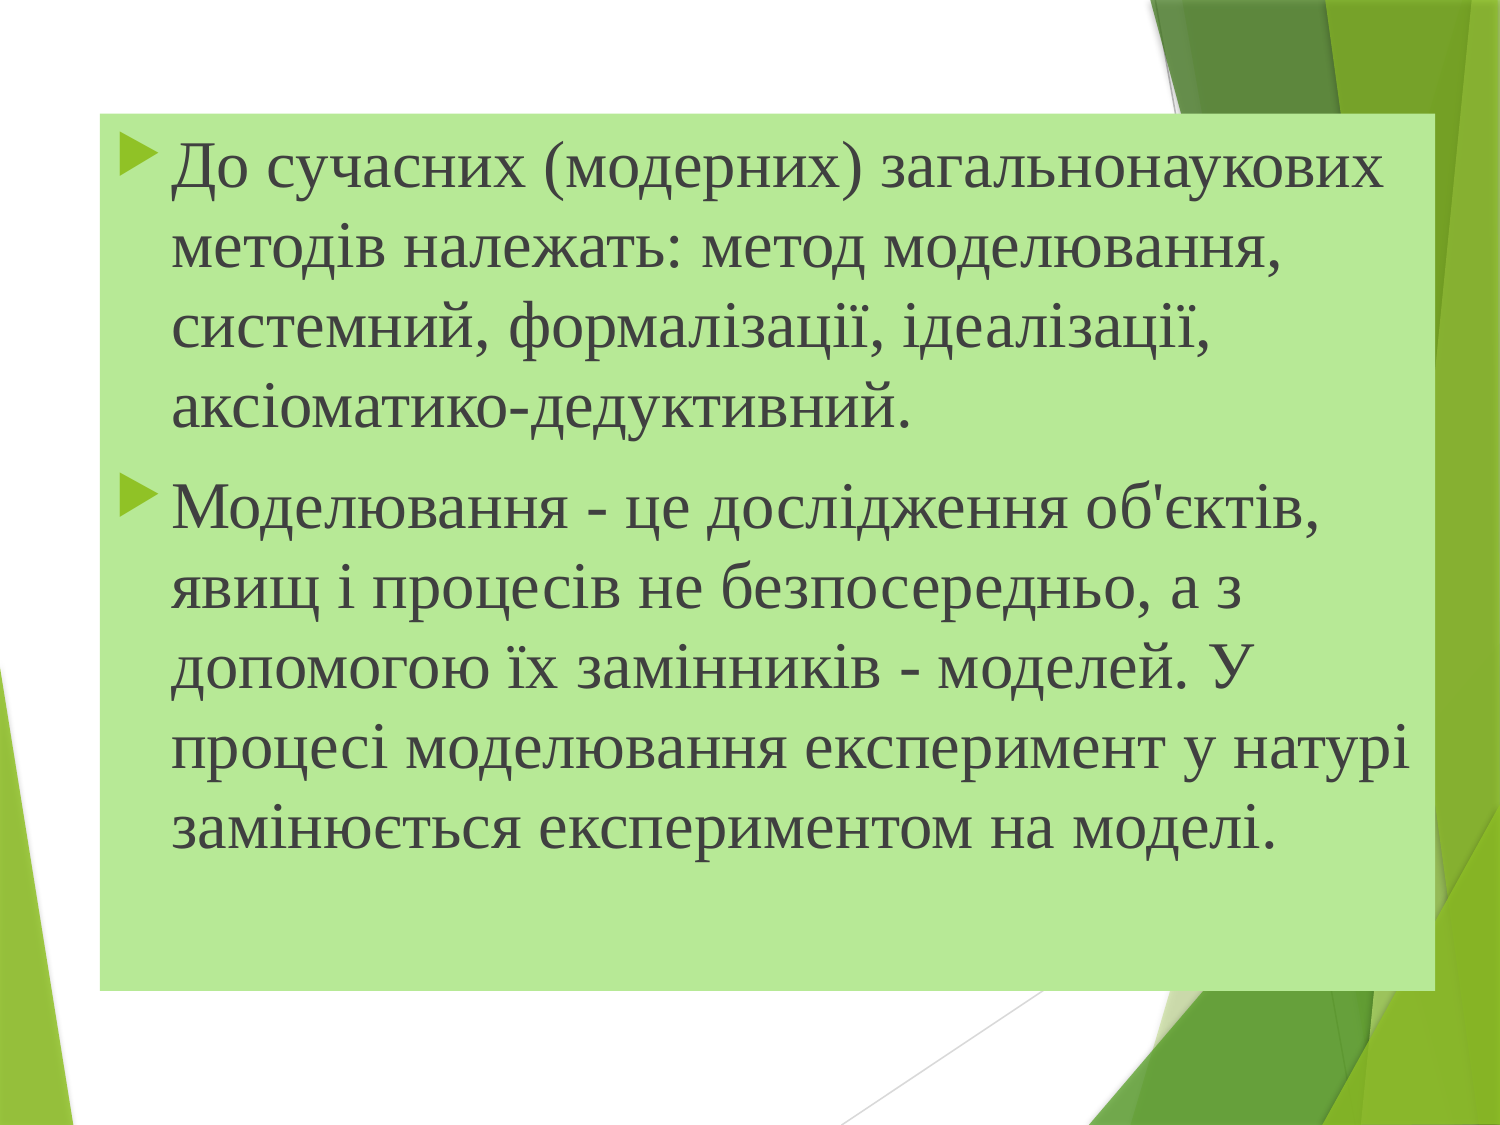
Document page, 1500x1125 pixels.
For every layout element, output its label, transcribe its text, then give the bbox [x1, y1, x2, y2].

list До сучасних (модерних) загальнонаукових методів належать: метод моделювання, системний, формалізації, ідеалізації, аксіоматико-дедуктивний. Моделювання - це дослідження об'єктів, явищ і процесів не безпосередньо, а з допомогою їх замінників - моделей. У процесі моделювання експеримент у натурі замінюється експериментом на моделі. [99, 113, 1436, 991]
